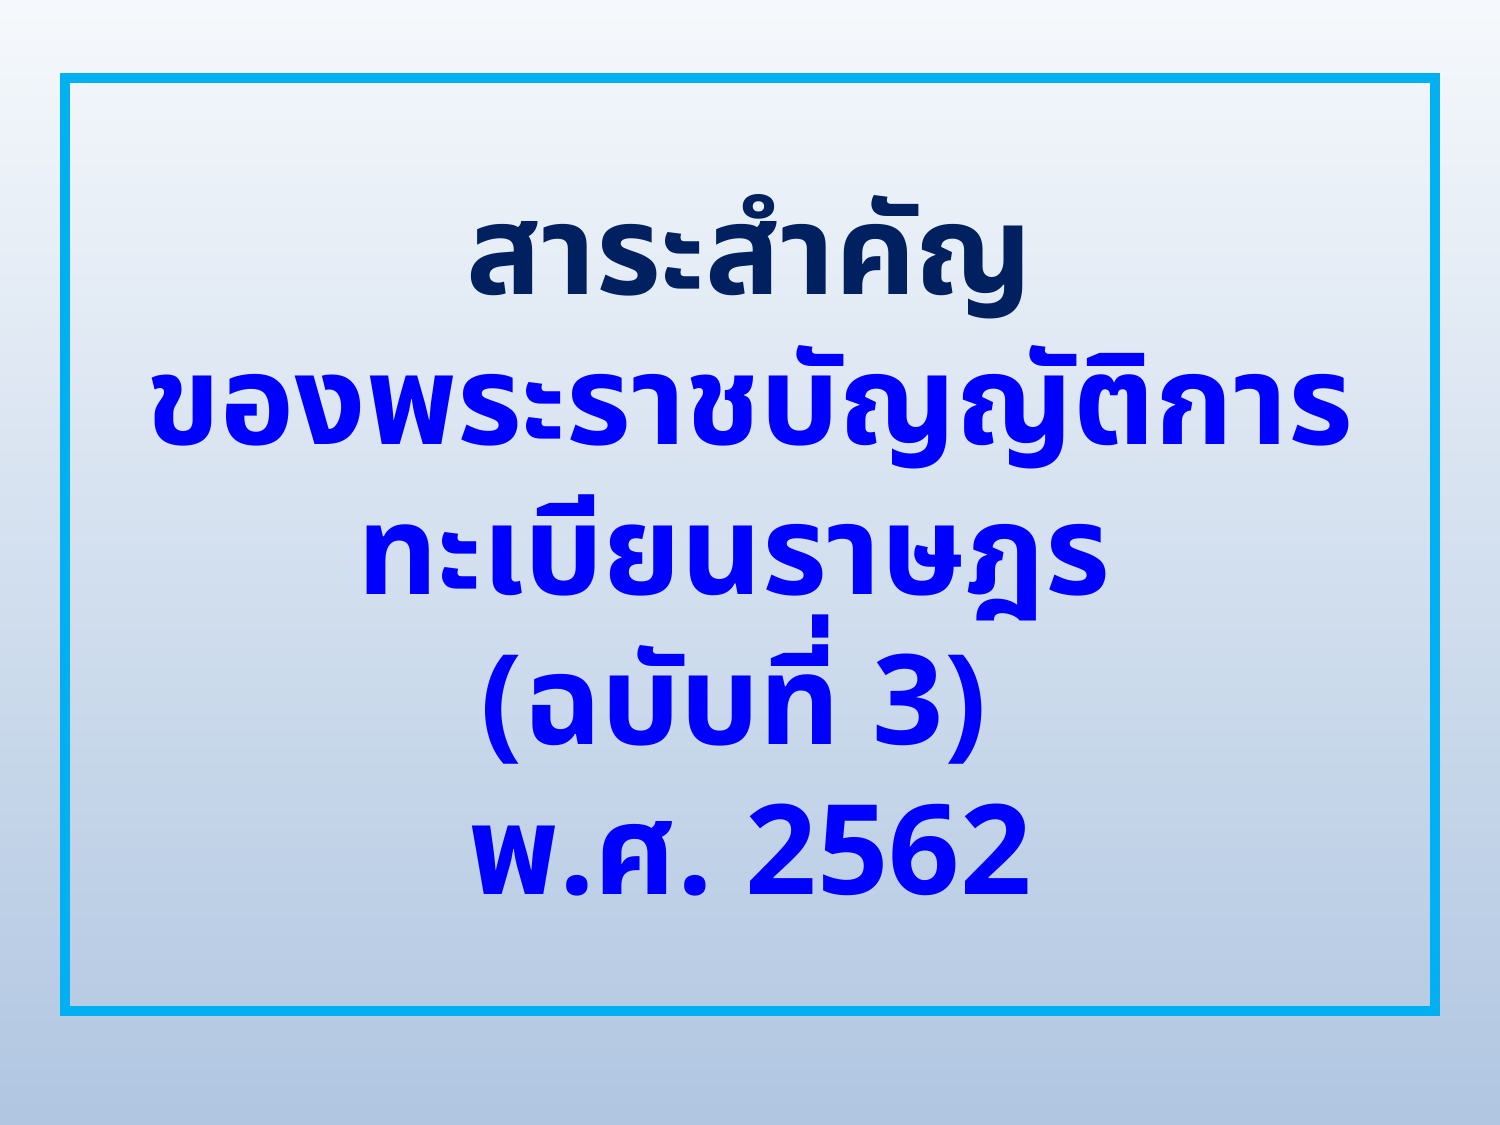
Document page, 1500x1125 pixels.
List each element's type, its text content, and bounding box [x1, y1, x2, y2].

text_box สาระสำคัญ ของพระราชบัญญัติการทะเบียนราษฎร (ฉบับที่ 3) พ.ศ. 2562 [64, 78, 1436, 1012]
